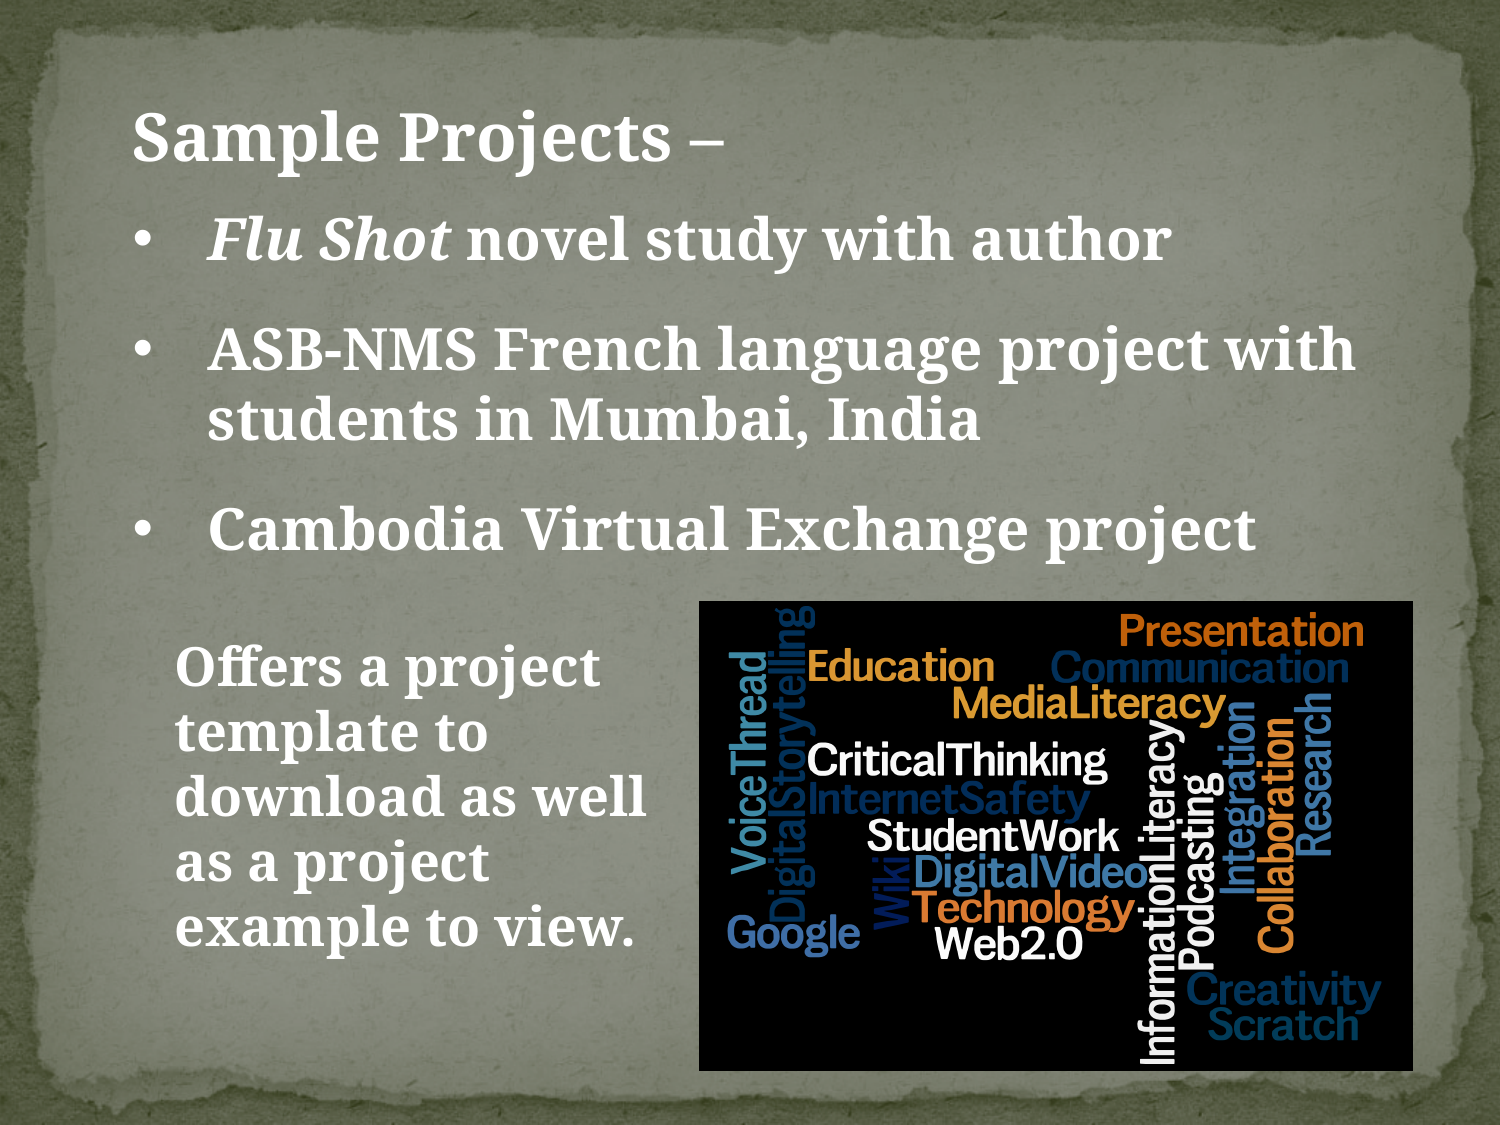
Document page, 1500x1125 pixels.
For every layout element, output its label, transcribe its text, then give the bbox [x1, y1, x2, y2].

text_box Sample Projects – Flu Shot novel study with author ASB-NMS French language project with students in Mumbai, India Cambodia Virtual Exchange project Offers a project template to download as well as a project example to view. [117, 87, 1443, 965]
picture [699, 601, 1414, 1071]
